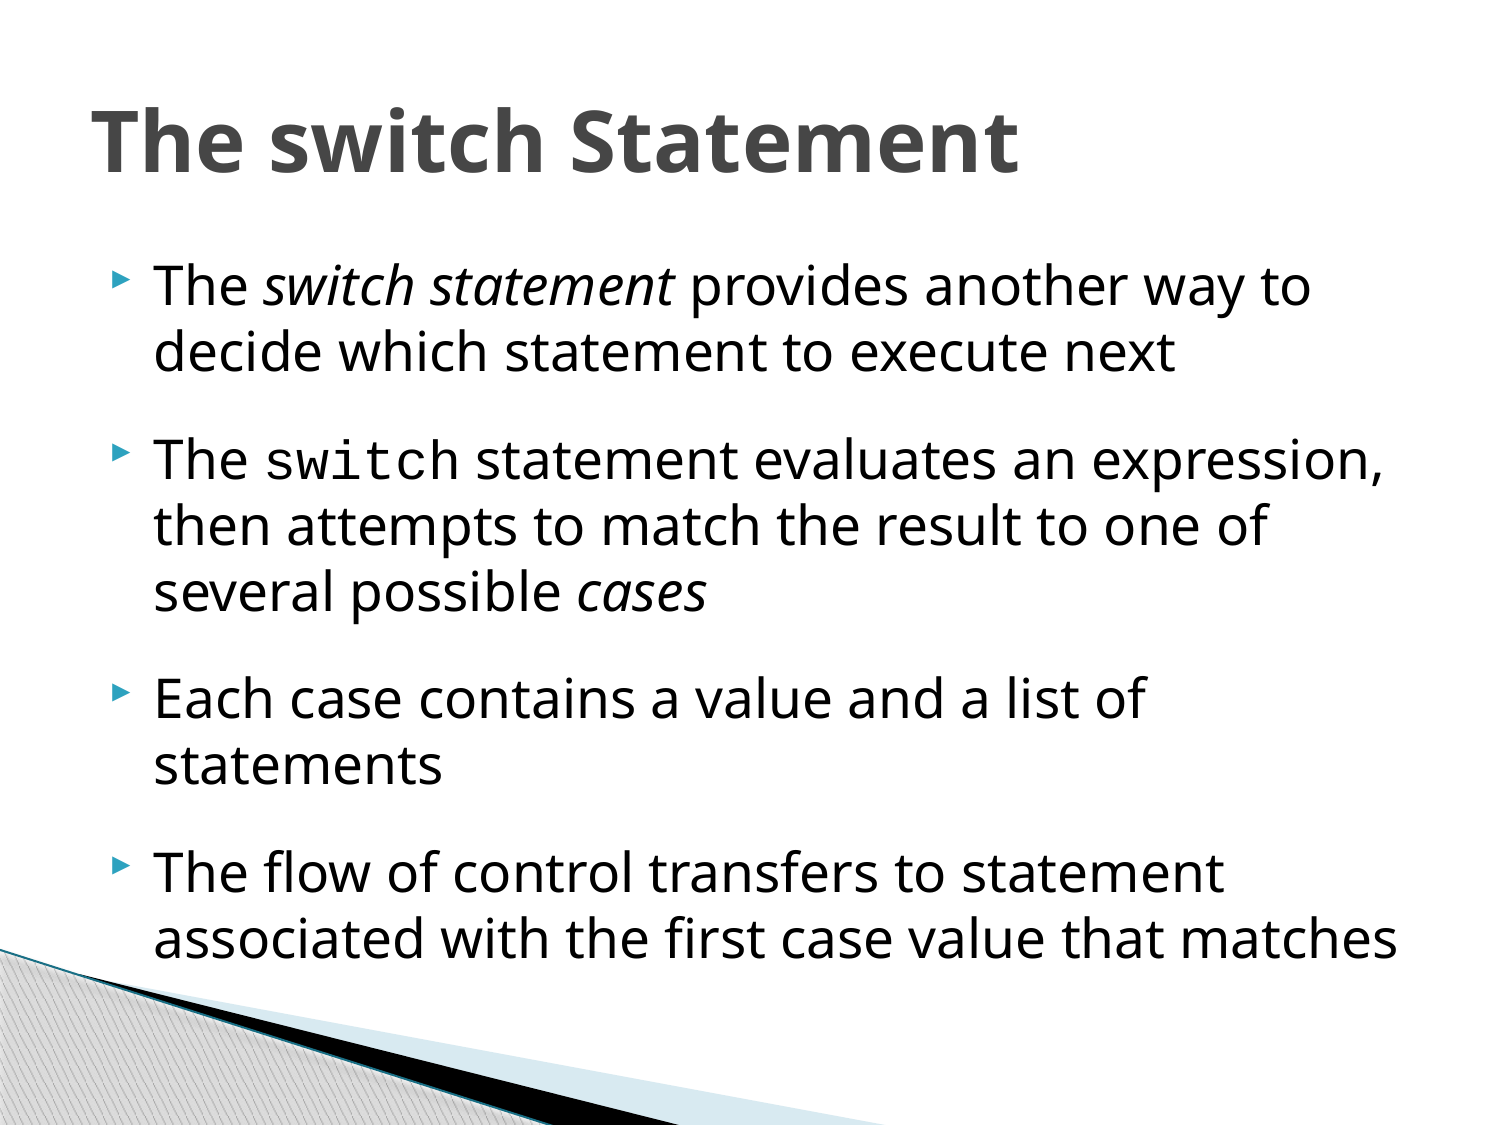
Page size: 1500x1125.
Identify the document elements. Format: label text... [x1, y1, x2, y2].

list The switch statement provides another way to decide which statement to execute next The switch statement evaluates an expression, then attempts to match the result to one of several possible cases Each case contains a value and a list of statements The flow of control transfers to statement associated with the first case value that matches [75, 243, 1425, 986]
title The switch Statement [75, 45, 1425, 233]
